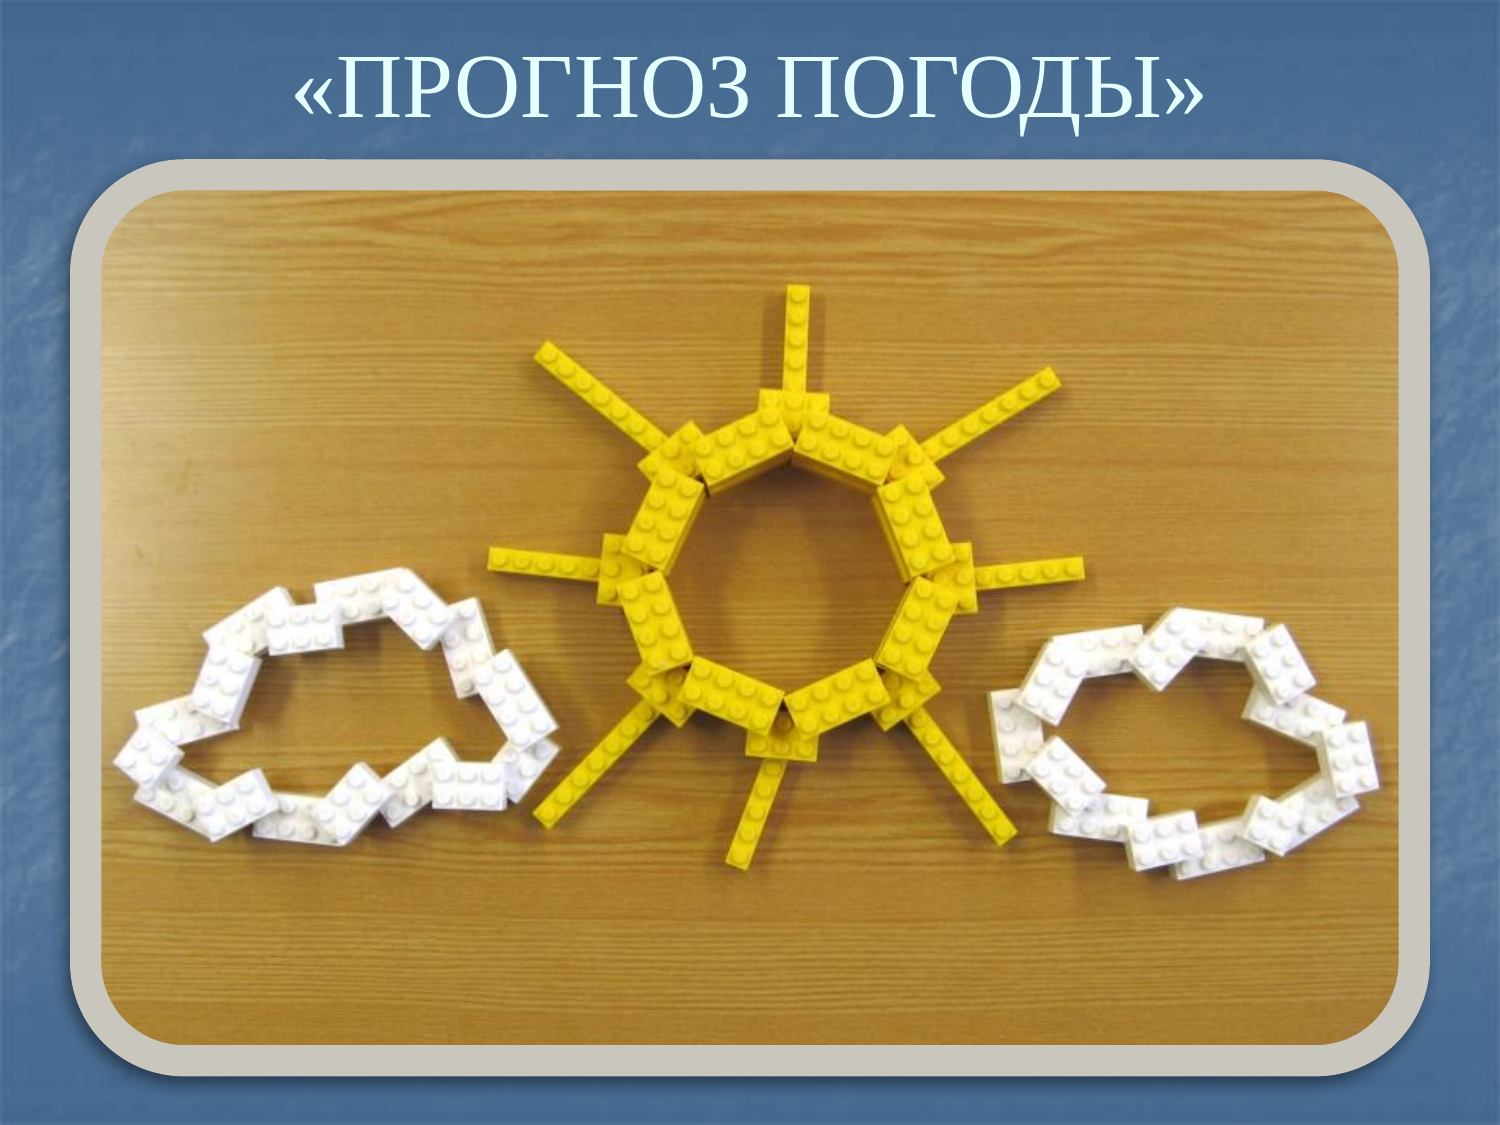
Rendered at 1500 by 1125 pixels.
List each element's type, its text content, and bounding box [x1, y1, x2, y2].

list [85, 174, 1415, 1061]
title «ПРОГНОЗ ПОГОДЫ» [75, 0, 1425, 163]
